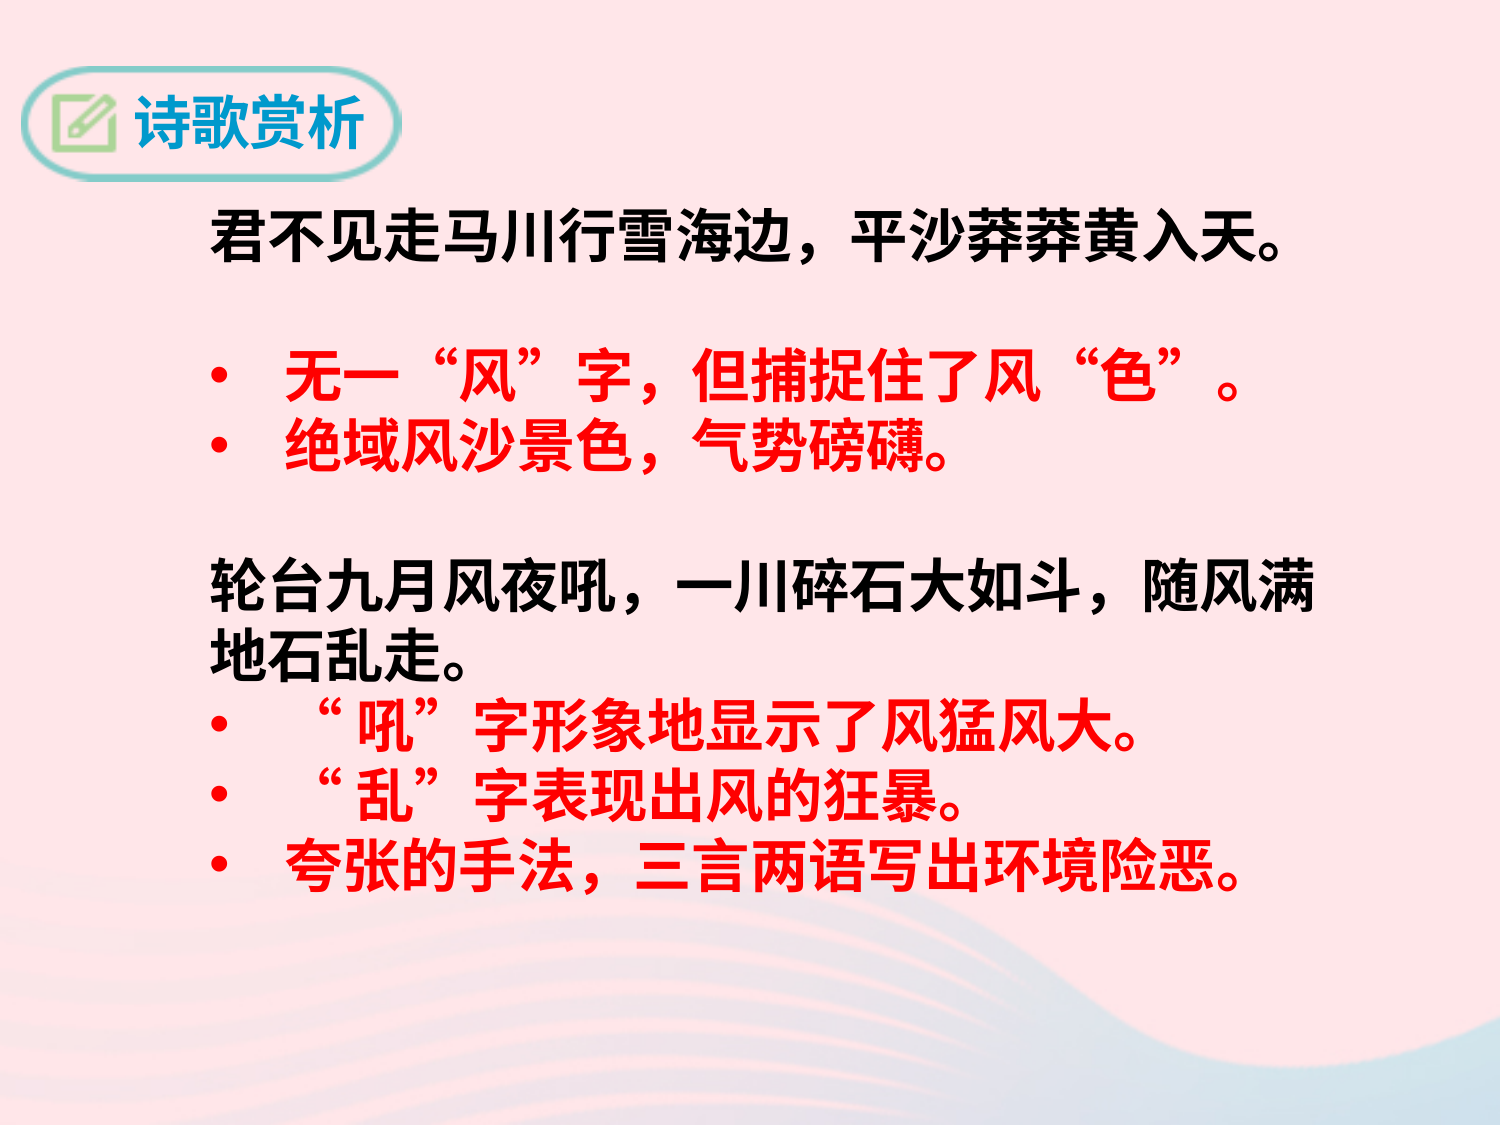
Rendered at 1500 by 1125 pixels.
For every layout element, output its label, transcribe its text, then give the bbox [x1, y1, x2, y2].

text_box 君不见走马川行雪海边，平沙莽莽黄入天。 无一“风”字，但捕捉住了风“色”。 绝域风沙景色，气势磅礴。 轮台九月风夜吼，一川碎石大如斗，随风满地石乱走。 “吼”字形象地显示了风猛风大。 “乱”字表现出风的狂暴。 夸张的手法，三言两语写出环境险恶。 [194, 191, 1380, 1117]
picture [0, 0, 1500, 1125]
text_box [20, 66, 402, 182]
